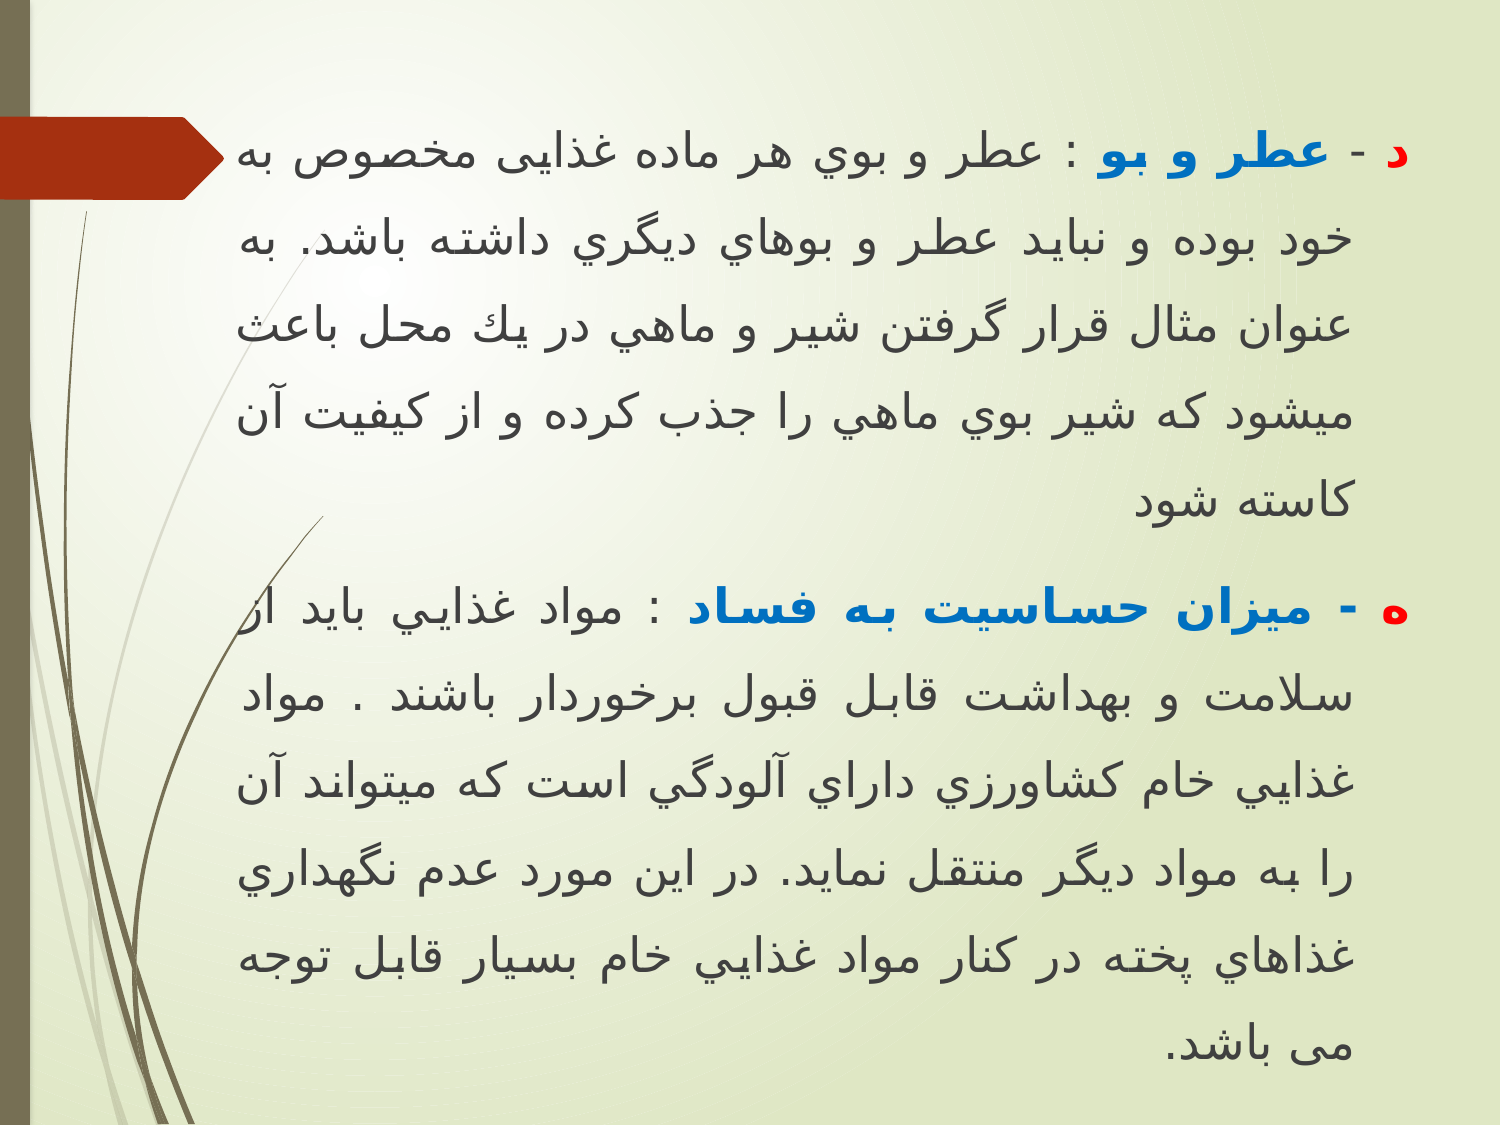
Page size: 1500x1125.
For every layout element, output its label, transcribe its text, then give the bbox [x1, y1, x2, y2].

list د - عطر و بو : عطر و بوي هر ماده غذایی مخصوص به خود بوده و نبايد عطر و بوهاي ديگري داشته باشد. به عنوان مثال قرار گرفتن شير و ماهي در يك محل باعث ميشود كه شير بوي ماهي را جذب كرده و از كيفيت آن كاسته شود ه - ميزان حساسيت به فساد : مواد غذايي بايد از سلامت و بهداشت قابل قبول برخوردار باشند . مواد غذايي خام كشاورزي داراي آلودگي است كه ميتواند آن را به مواد ديگر منتقل نمايد. در اين مورد عدم نگهداري غذاهاي پخته در كنار مواد غذايي خام بسيار قابل توجه می باشد. [218, 82, 1425, 1079]
